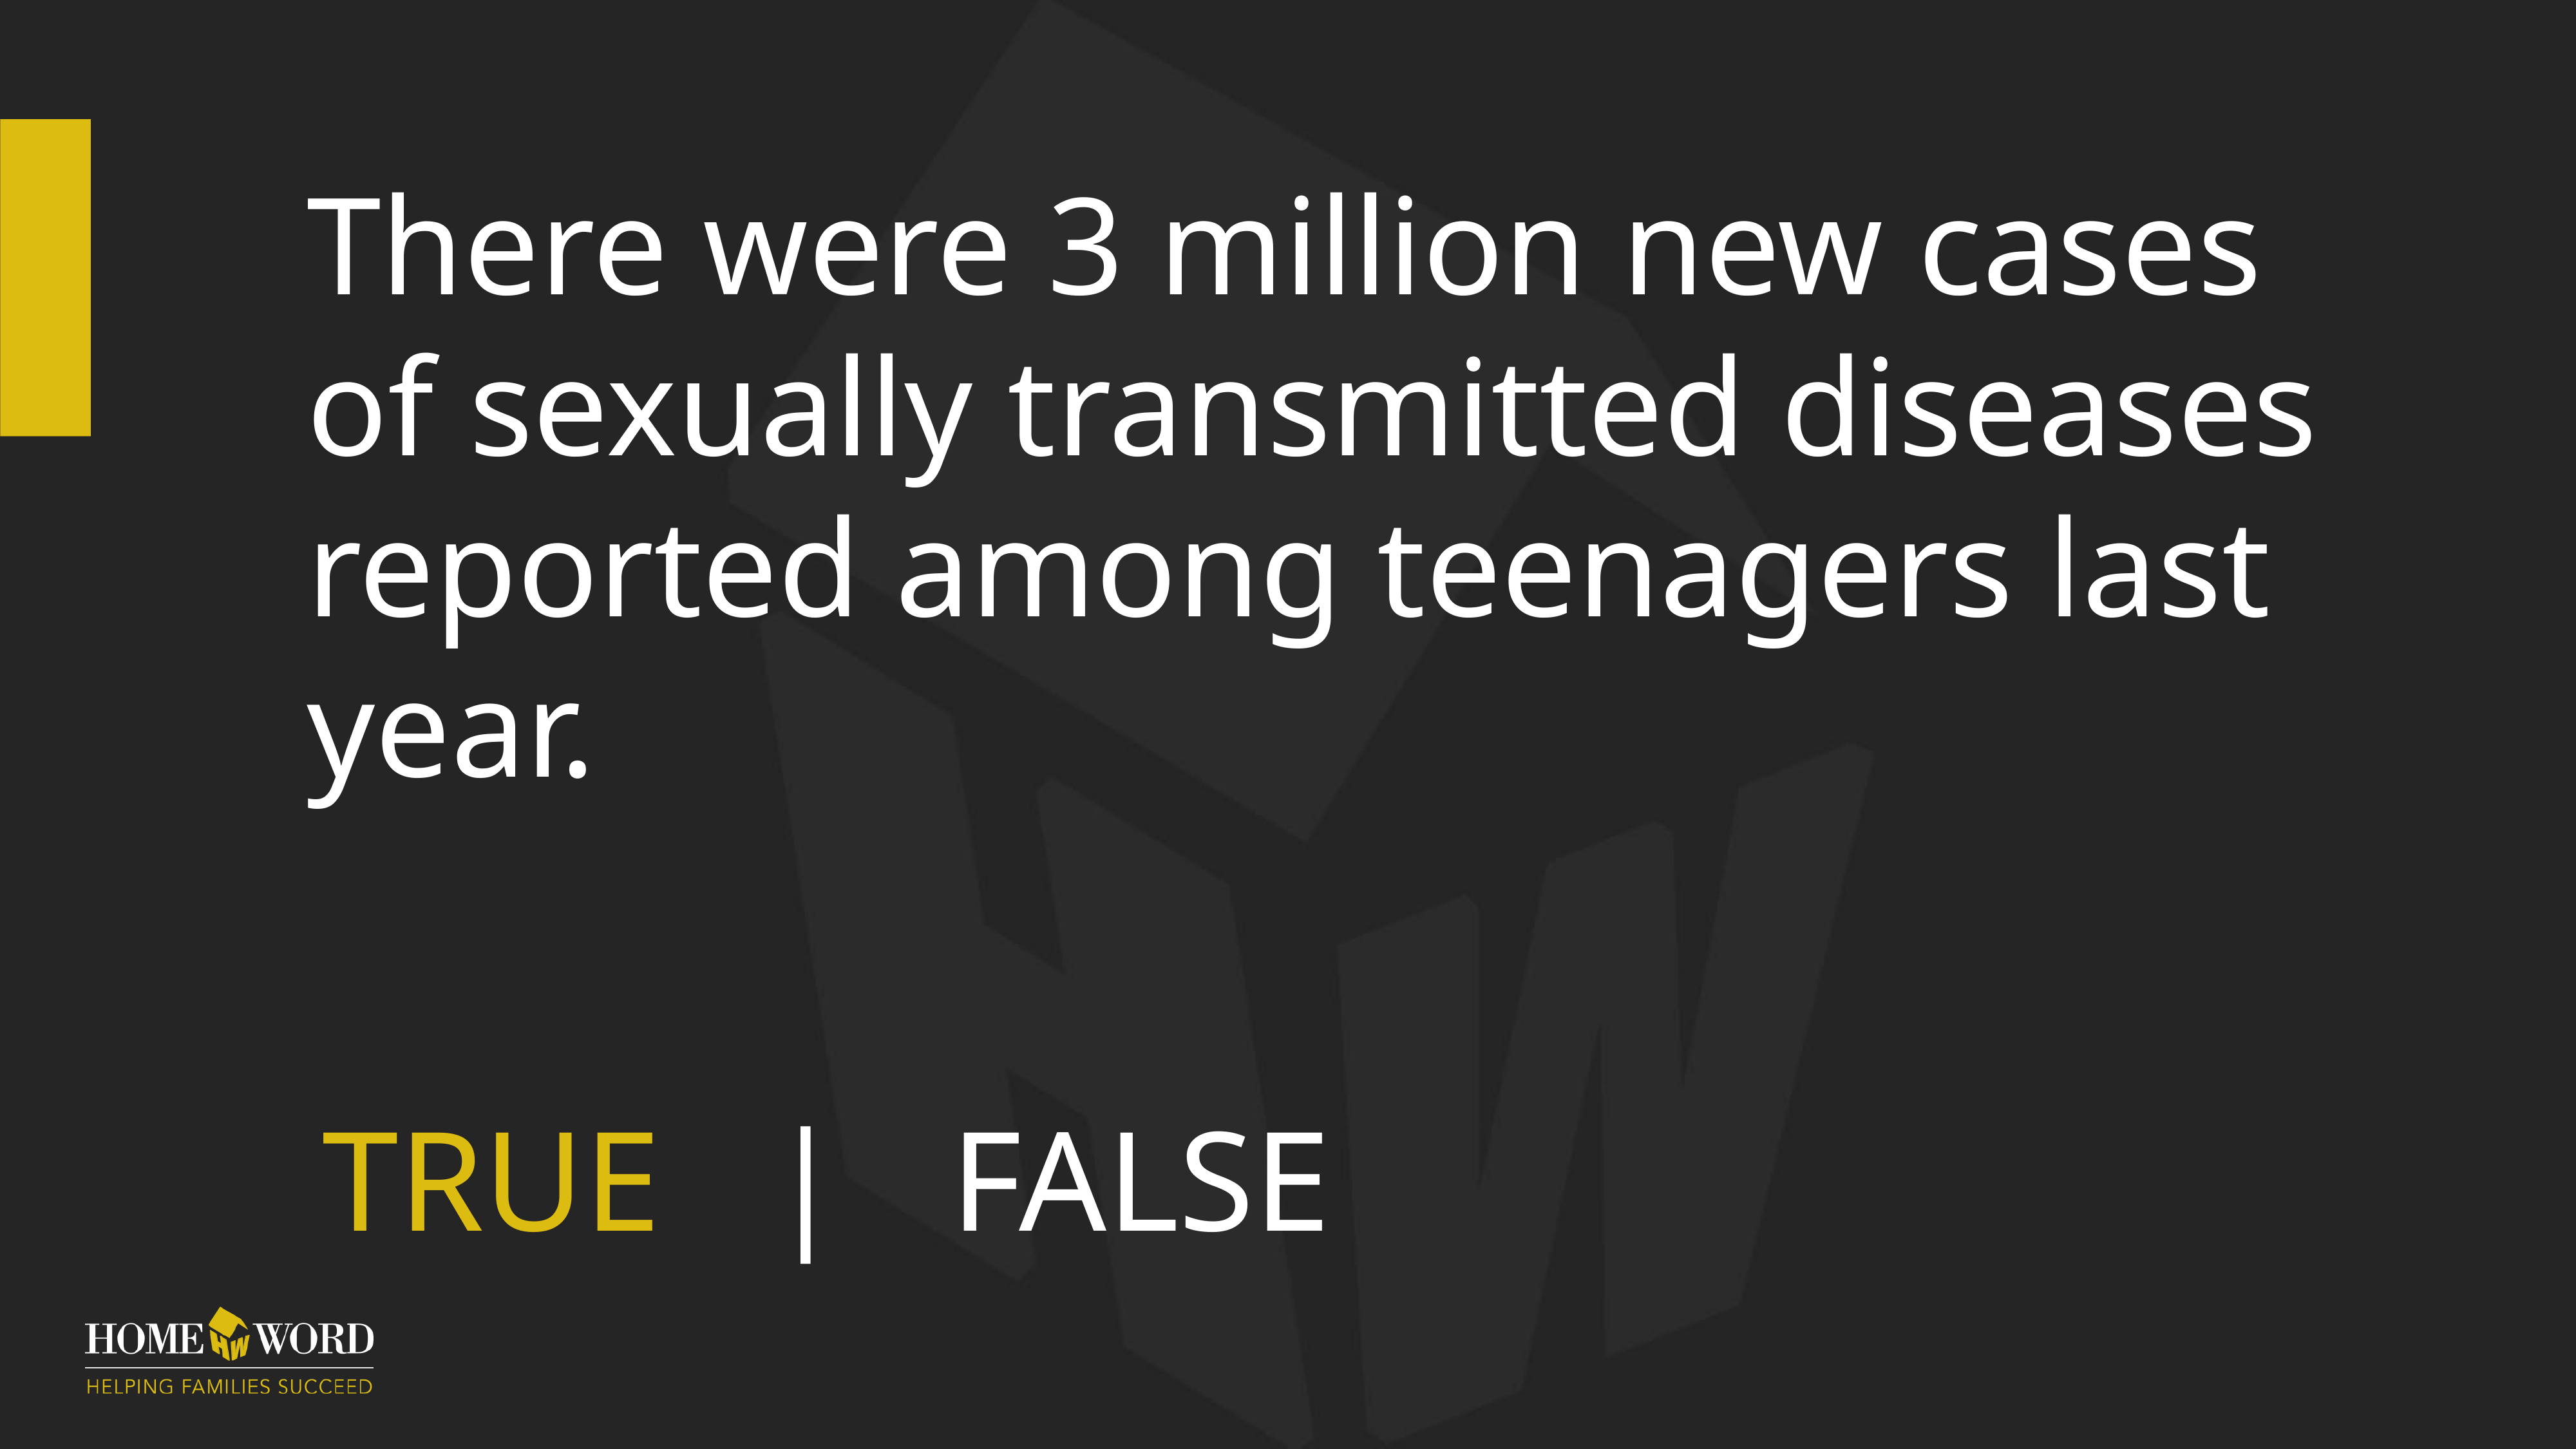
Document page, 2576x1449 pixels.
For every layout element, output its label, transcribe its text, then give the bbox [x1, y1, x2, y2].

text_box TRUE | FALSE [317, 1088, 2385, 1264]
title There were 3 million new cases of sexually transmitted diseases reported among teenagers last year. [301, 154, 2369, 968]
picture [0, 0, 2576, 1449]
